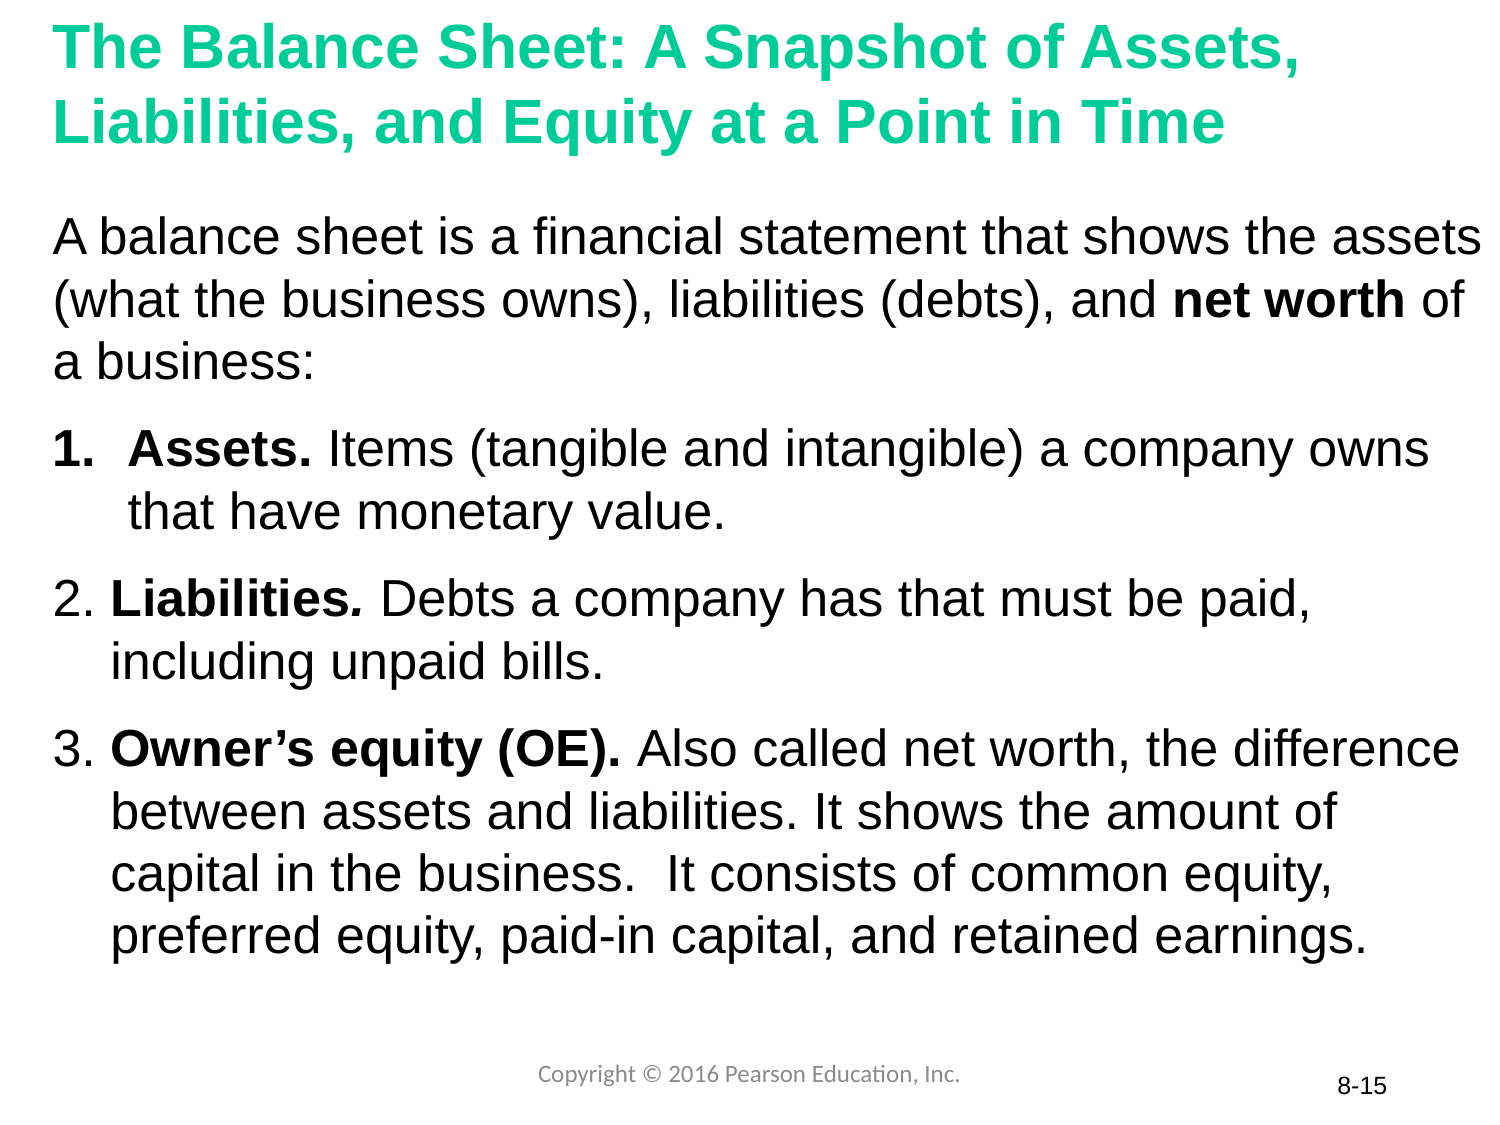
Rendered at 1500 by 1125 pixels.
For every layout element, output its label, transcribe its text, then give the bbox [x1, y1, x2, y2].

footer Copyright © 2016 Pearson Education, Inc. [512, 1042, 988, 1103]
title The Balance Sheet: A Snapshot of Assets, Liabilities, and Equity at a Point in Time [37, 0, 1388, 175]
list A balance sheet is a financial statement that shows the assets (what the business owns), liabilities (debts), and net worth of a business: Assets. Items (tangible and intangible) a company owns that have monetary value. 2. Liabilities. Debts a company has that must be paid, including unpaid bills. 3. Owner’s equity (OE). Also called net worth, the difference between assets and liabilities. It shows the amount of capital in the business. It consists of common equity, preferred equity, paid-in capital, and retained earnings. [37, 195, 1500, 1088]
